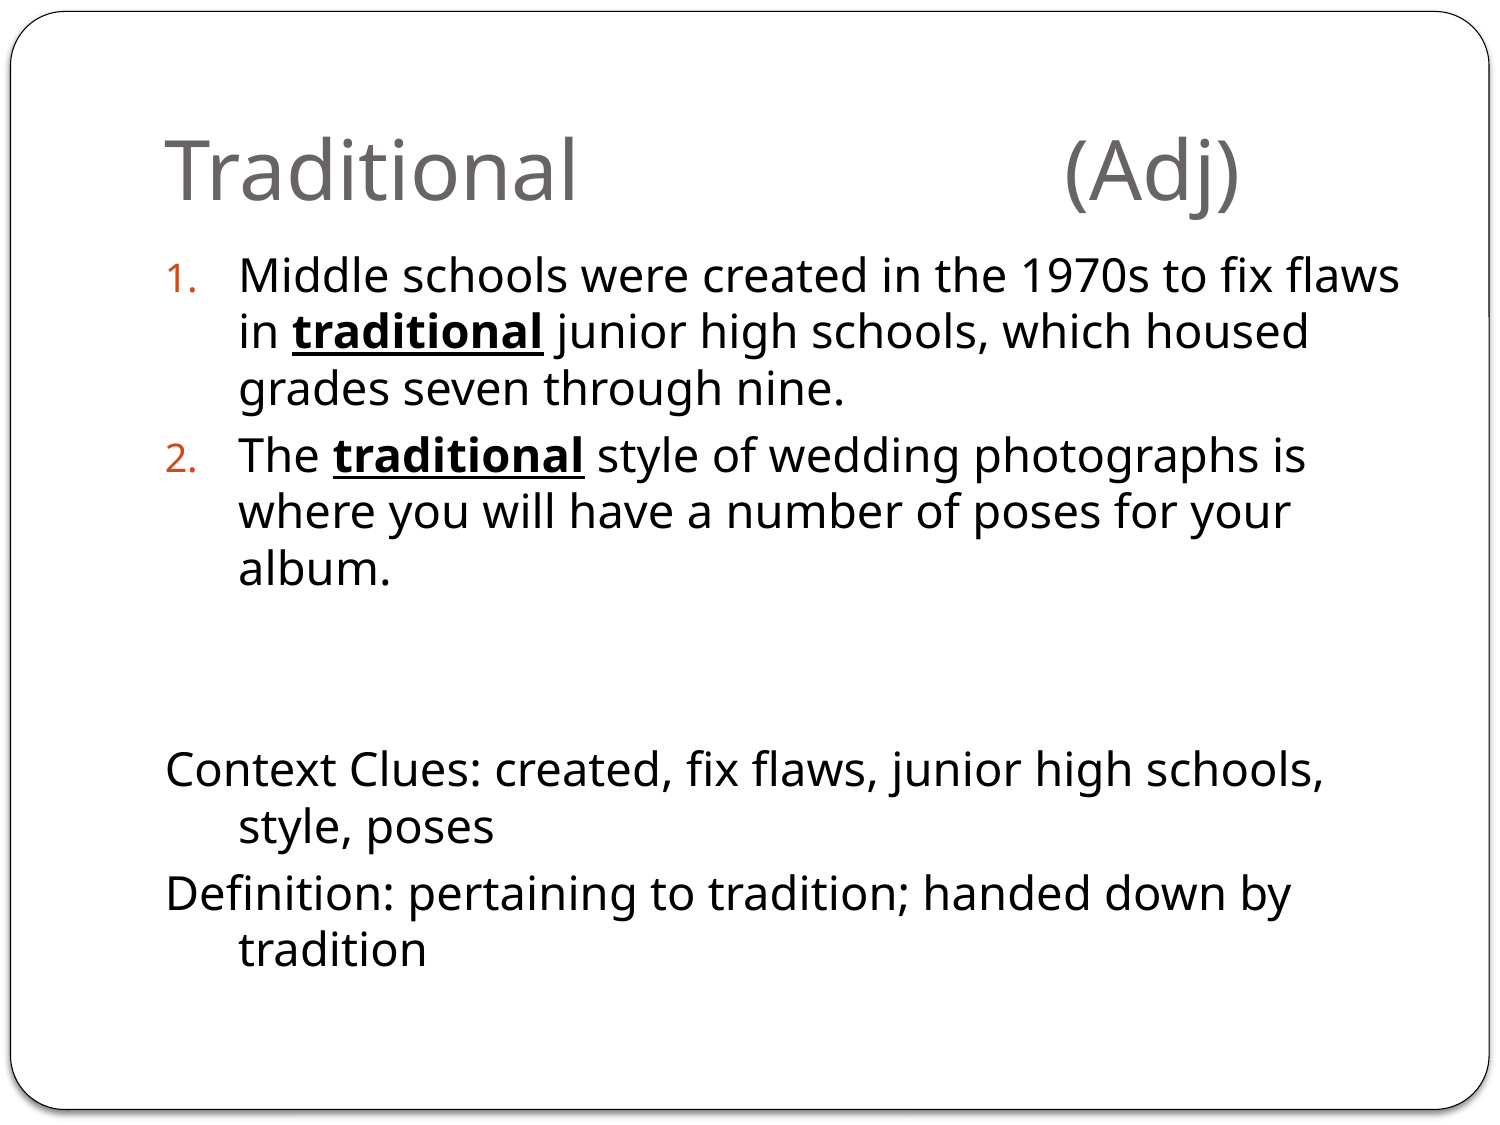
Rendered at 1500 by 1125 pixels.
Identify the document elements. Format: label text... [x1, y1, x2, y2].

list Middle schools were created in the 1970s to fix flaws in traditional junior high schools, which housed grades seven through nine. The traditional style of wedding photographs is where you will have a number of poses for your album. Context Clues: created, fix flaws, junior high schools, style, poses Definition: pertaining to tradition; handed down by tradition [150, 237, 1425, 988]
title Traditional (Adj) [150, 45, 1425, 233]
